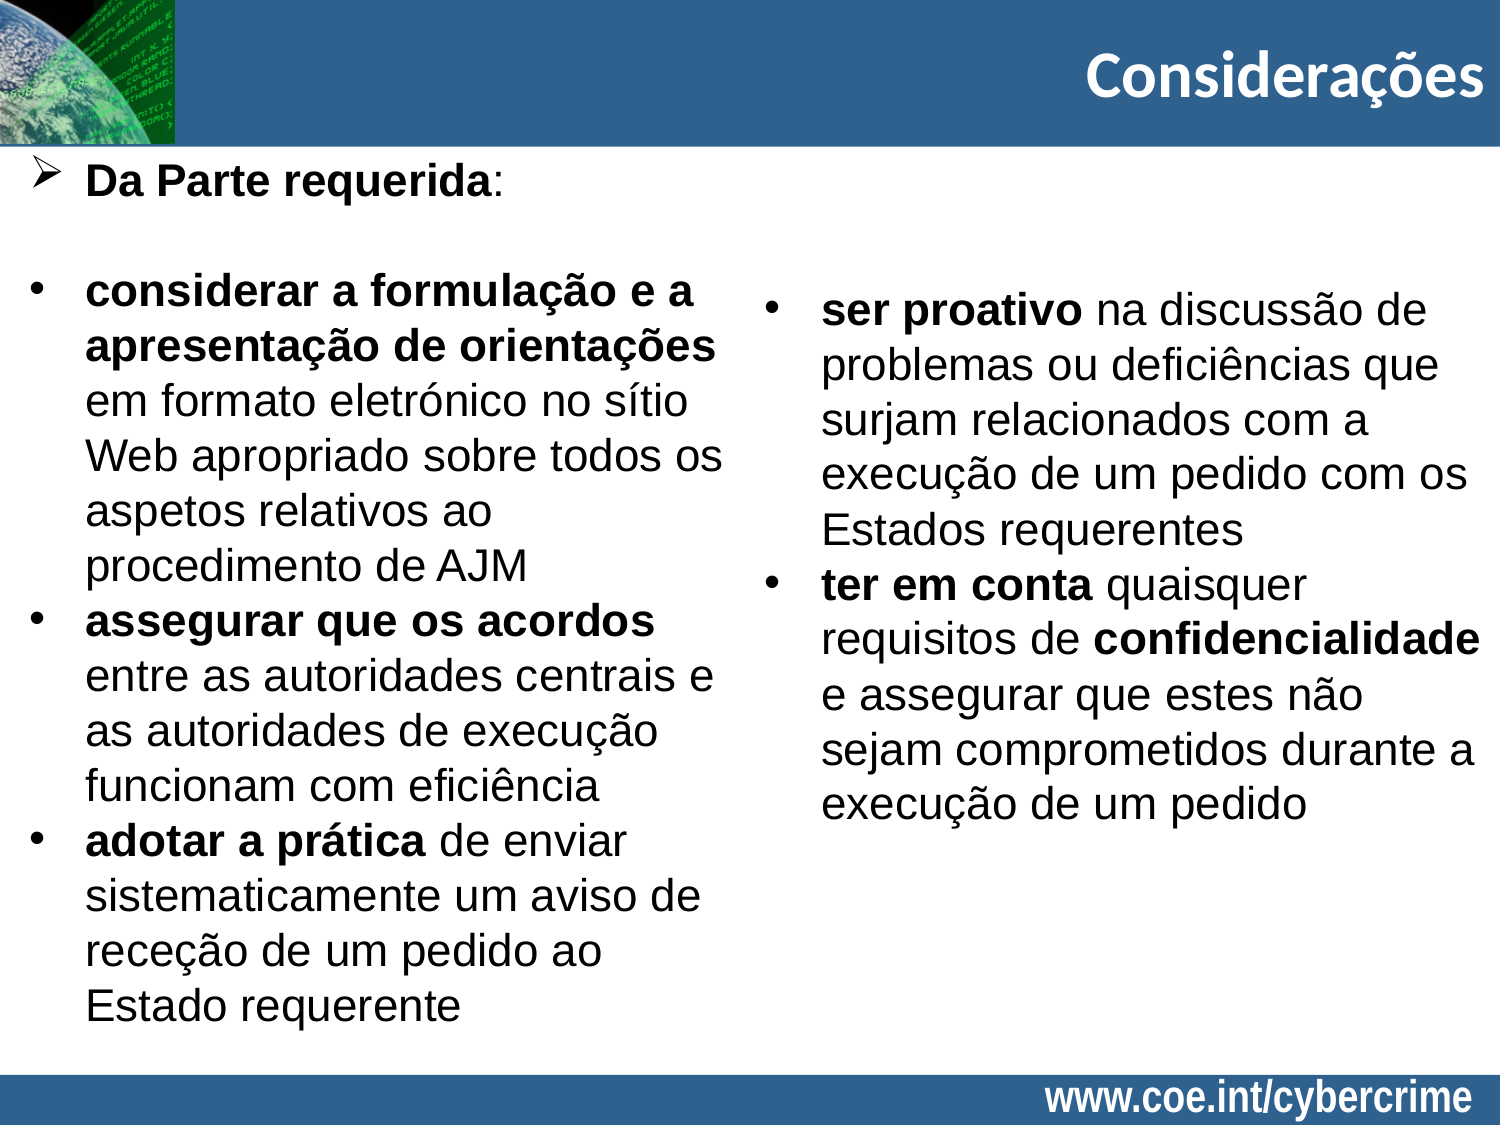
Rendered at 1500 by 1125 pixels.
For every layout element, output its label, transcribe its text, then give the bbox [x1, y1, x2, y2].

picture [0, 0, 175, 144]
text_box ser proativo na discussão de problemas ou deficiências que surjam relacionados com a execução de um pedido com os Estados requerentes ter em conta quaisquer requisitos de confidencialidade e assegurar que estes não sejam comprometidos durante a execução de um pedido [749, 271, 1500, 892]
text_box Considerações [179, 0, 1500, 149]
text_box www.coe.int/cybercrime [1030, 1059, 1500, 1125]
text_box [0, 1073, 1030, 1125]
text_box Da Parte requerida: considerar a formulação e a apresentação de orientações em formato eletrónico no sítio Web apropriado sobre todos os aspetos relativos ao procedimento de AJM assegurar que os acordos entre as autoridades centrais e as autoridades de execução funcionam com eficiência adotar a prática de enviar sistematicamente um aviso de receção de um pedido ao Estado requerente [14, 143, 765, 1038]
